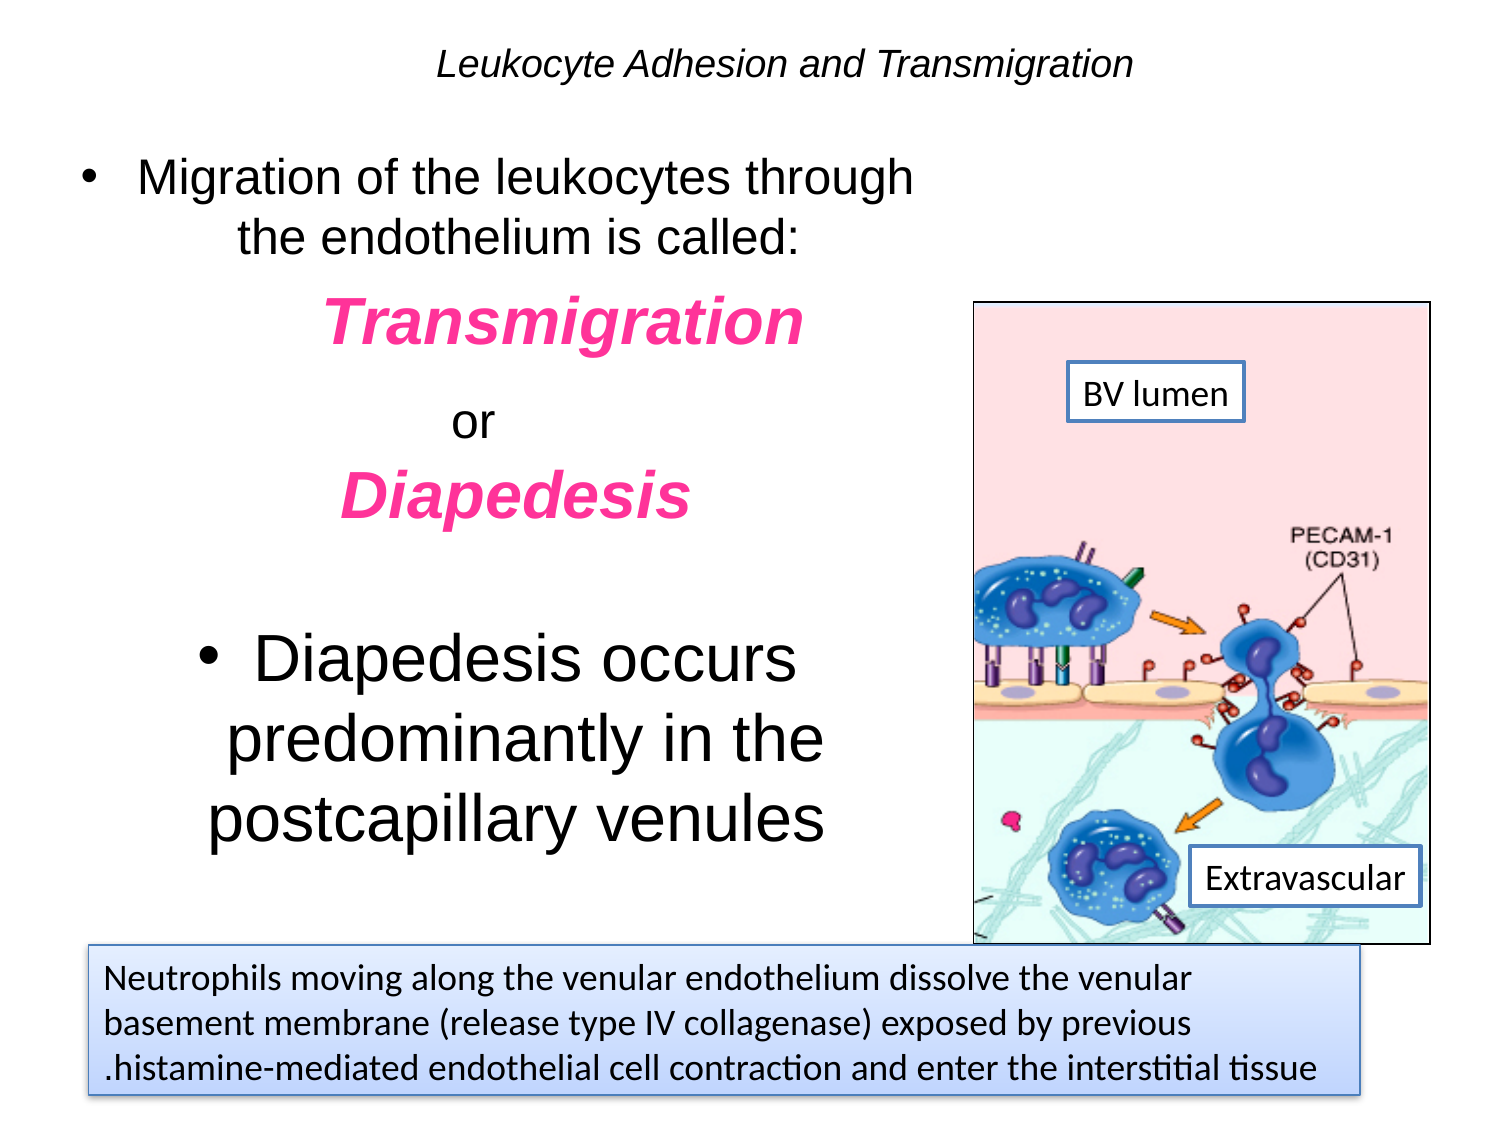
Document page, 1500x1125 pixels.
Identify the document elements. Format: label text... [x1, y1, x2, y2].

text_box Neutrophils moving along the venular endothelium dissolve the venular basement membrane (release type IV collagenase) exposed by previous histamine-mediated endothelial cell contraction and enter the interstitial tissue. [88, 944, 1361, 1096]
list Migration of the leukocytes through the endothelium is called: Transmigration or Diapedesis Diapedesis occurs predominantly in the postcapillary venules [29, 137, 967, 835]
title Leukocyte Adhesion and Transmigration [147, 31, 1423, 94]
picture [974, 302, 1430, 944]
